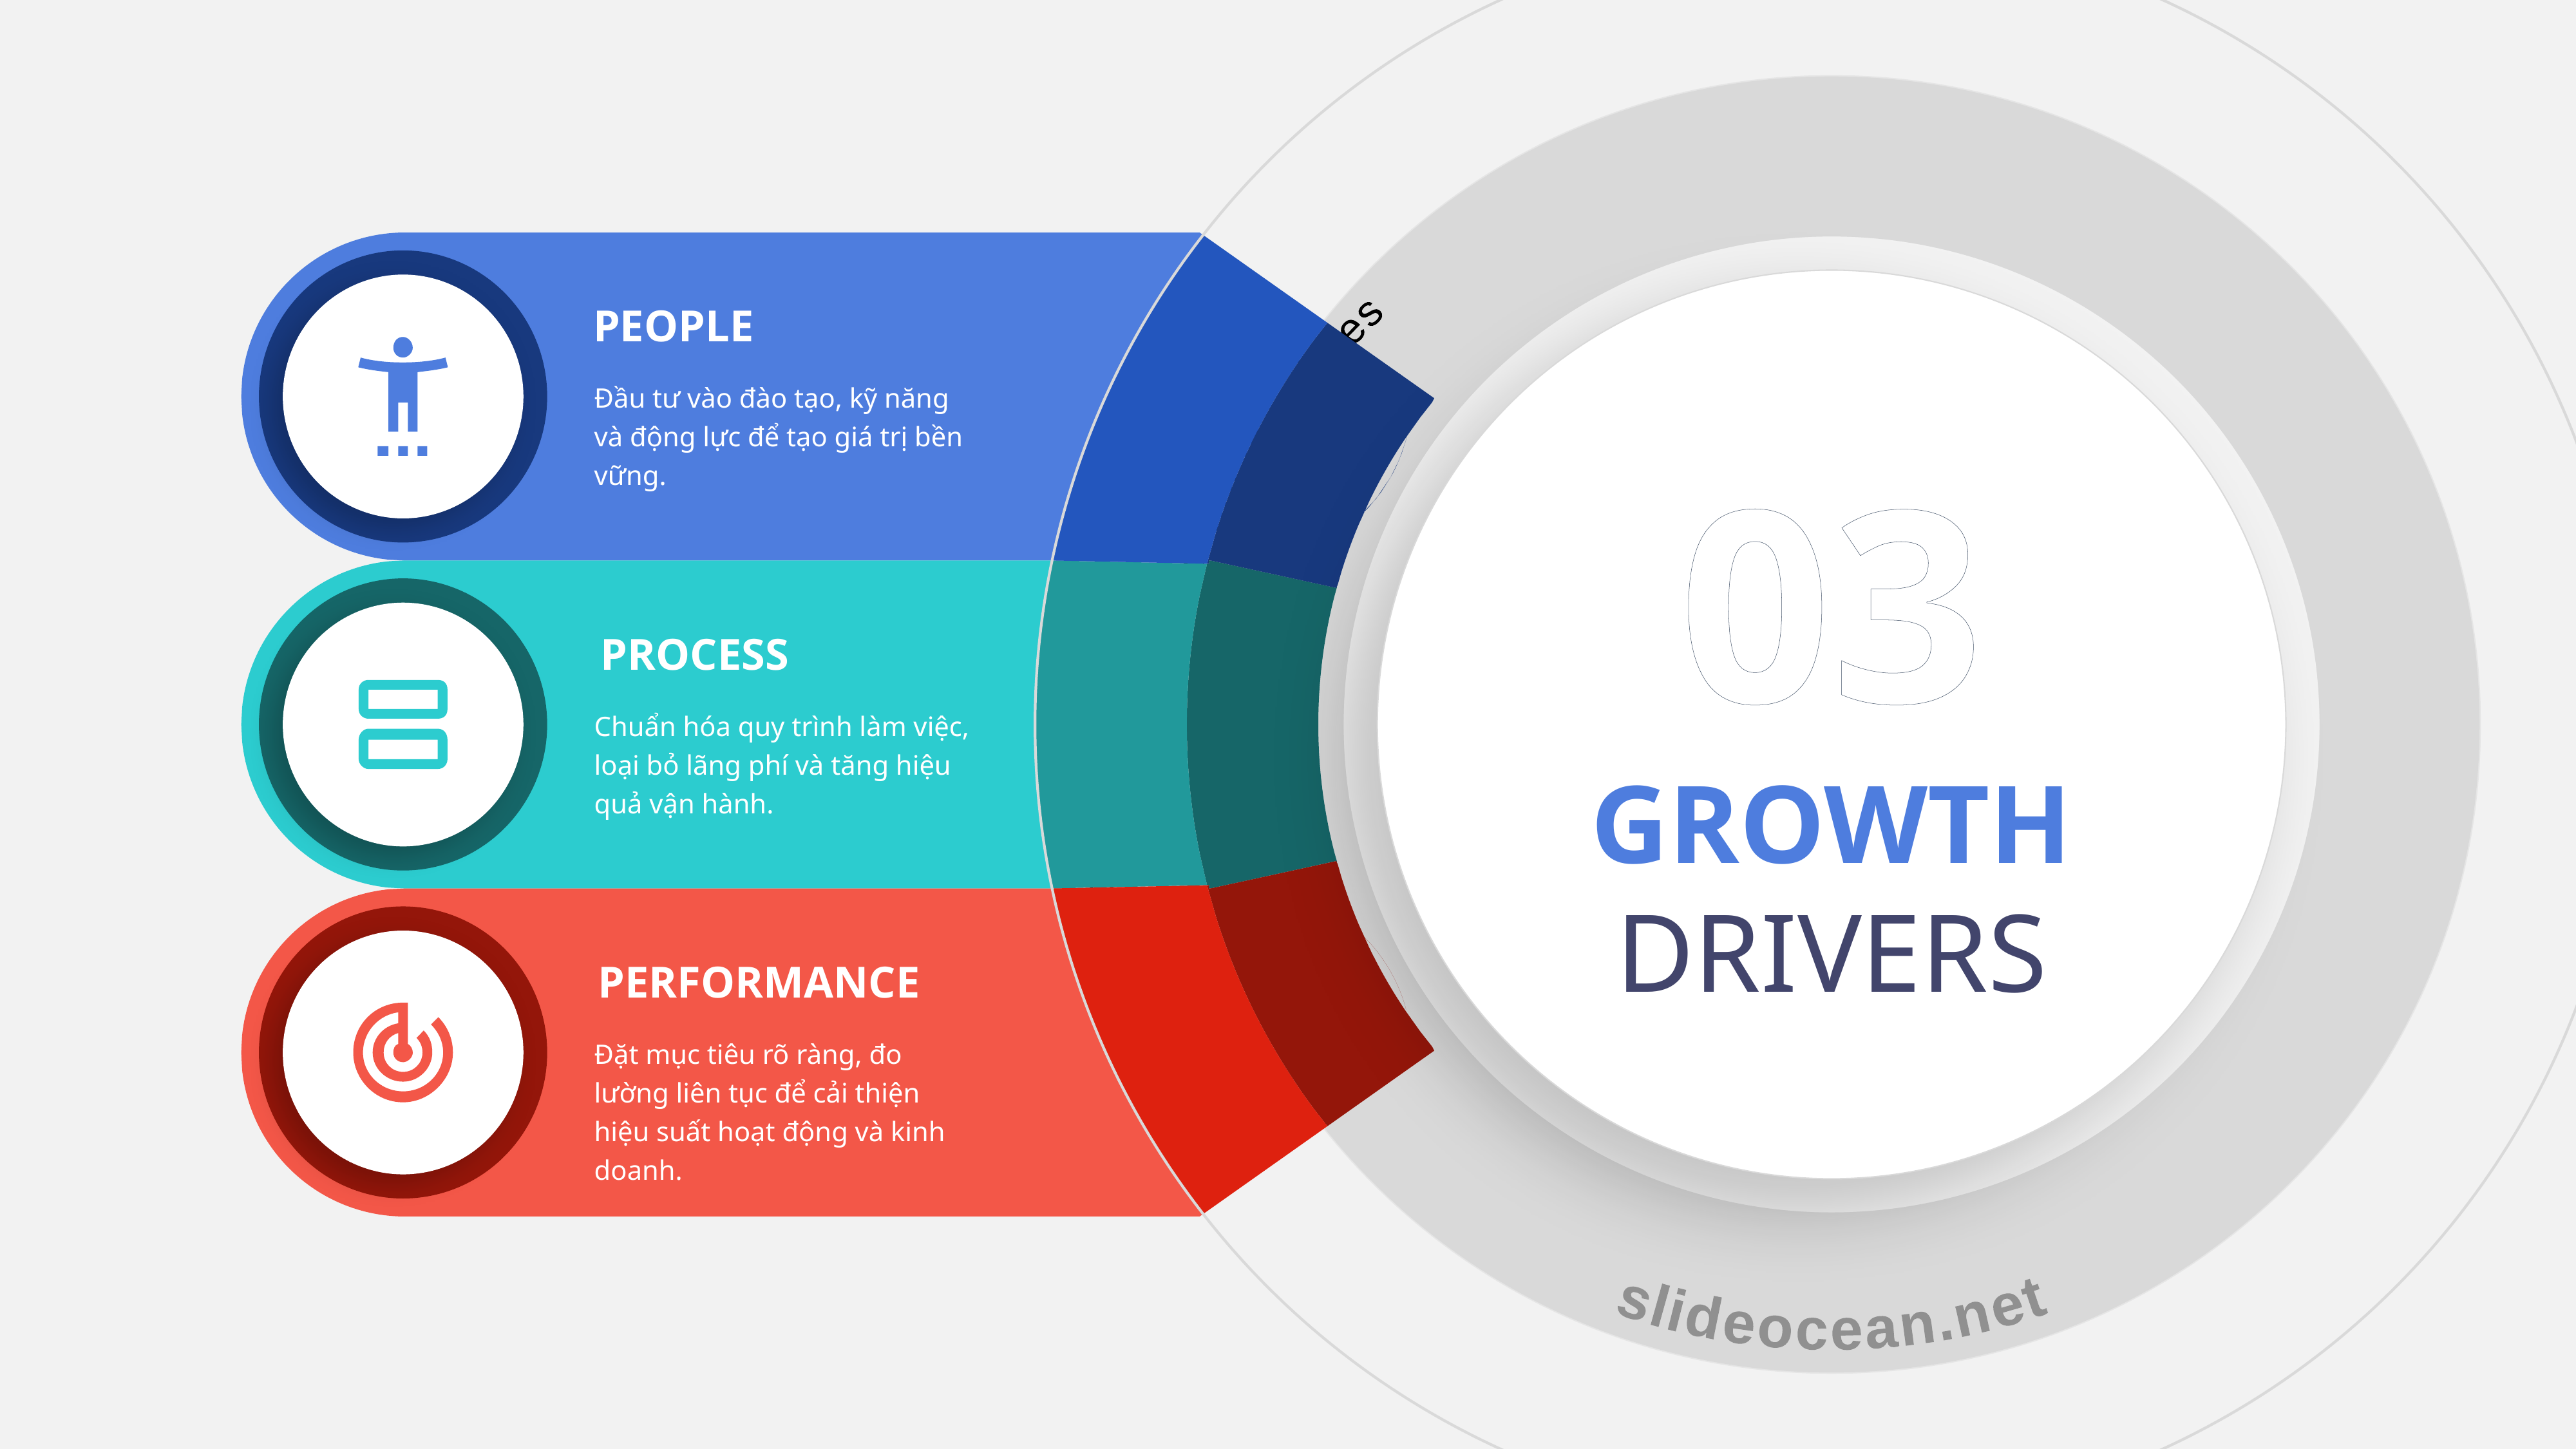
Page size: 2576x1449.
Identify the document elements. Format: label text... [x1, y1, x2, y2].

text_box Đặt mục tiêu rõ ràng, đo lường liên tục để cải thiện hiệu suất hoạt động và kinh doanh. [585, 1026, 983, 1191]
text_box [240, 560, 1051, 889]
text_box Chuẩn hóa quy trình làm việc, loại bỏ lãng phí và tăng hiệu quả vận hành. [585, 698, 983, 824]
text_box [258, 249, 548, 544]
text_box [282, 274, 524, 520]
text_box Đầu tư vào đào tạo, kỹ năng và động lực để tạo giá trị bền vững. [585, 370, 983, 496]
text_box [358, 679, 448, 770]
text_box [377, 446, 389, 456]
text_box PEOPLE [593, 298, 755, 351]
text_box [240, 231, 1203, 560]
text_box [353, 1002, 453, 1103]
text_box [1034, 0, 2576, 1449]
text_box PROCESS [600, 627, 790, 679]
text_box [240, 887, 1203, 1218]
text_box 03 GROWTH DRIVERS [1581, 430, 2082, 1019]
text_box [258, 905, 548, 1200]
text_box [398, 446, 408, 456]
text_box [282, 601, 524, 848]
text_box [258, 578, 548, 871]
text_box [417, 446, 428, 456]
text_box [358, 357, 448, 432]
text_box [282, 929, 524, 1175]
text_box [393, 337, 413, 358]
text_box PERFORMANCE [598, 954, 921, 1007]
